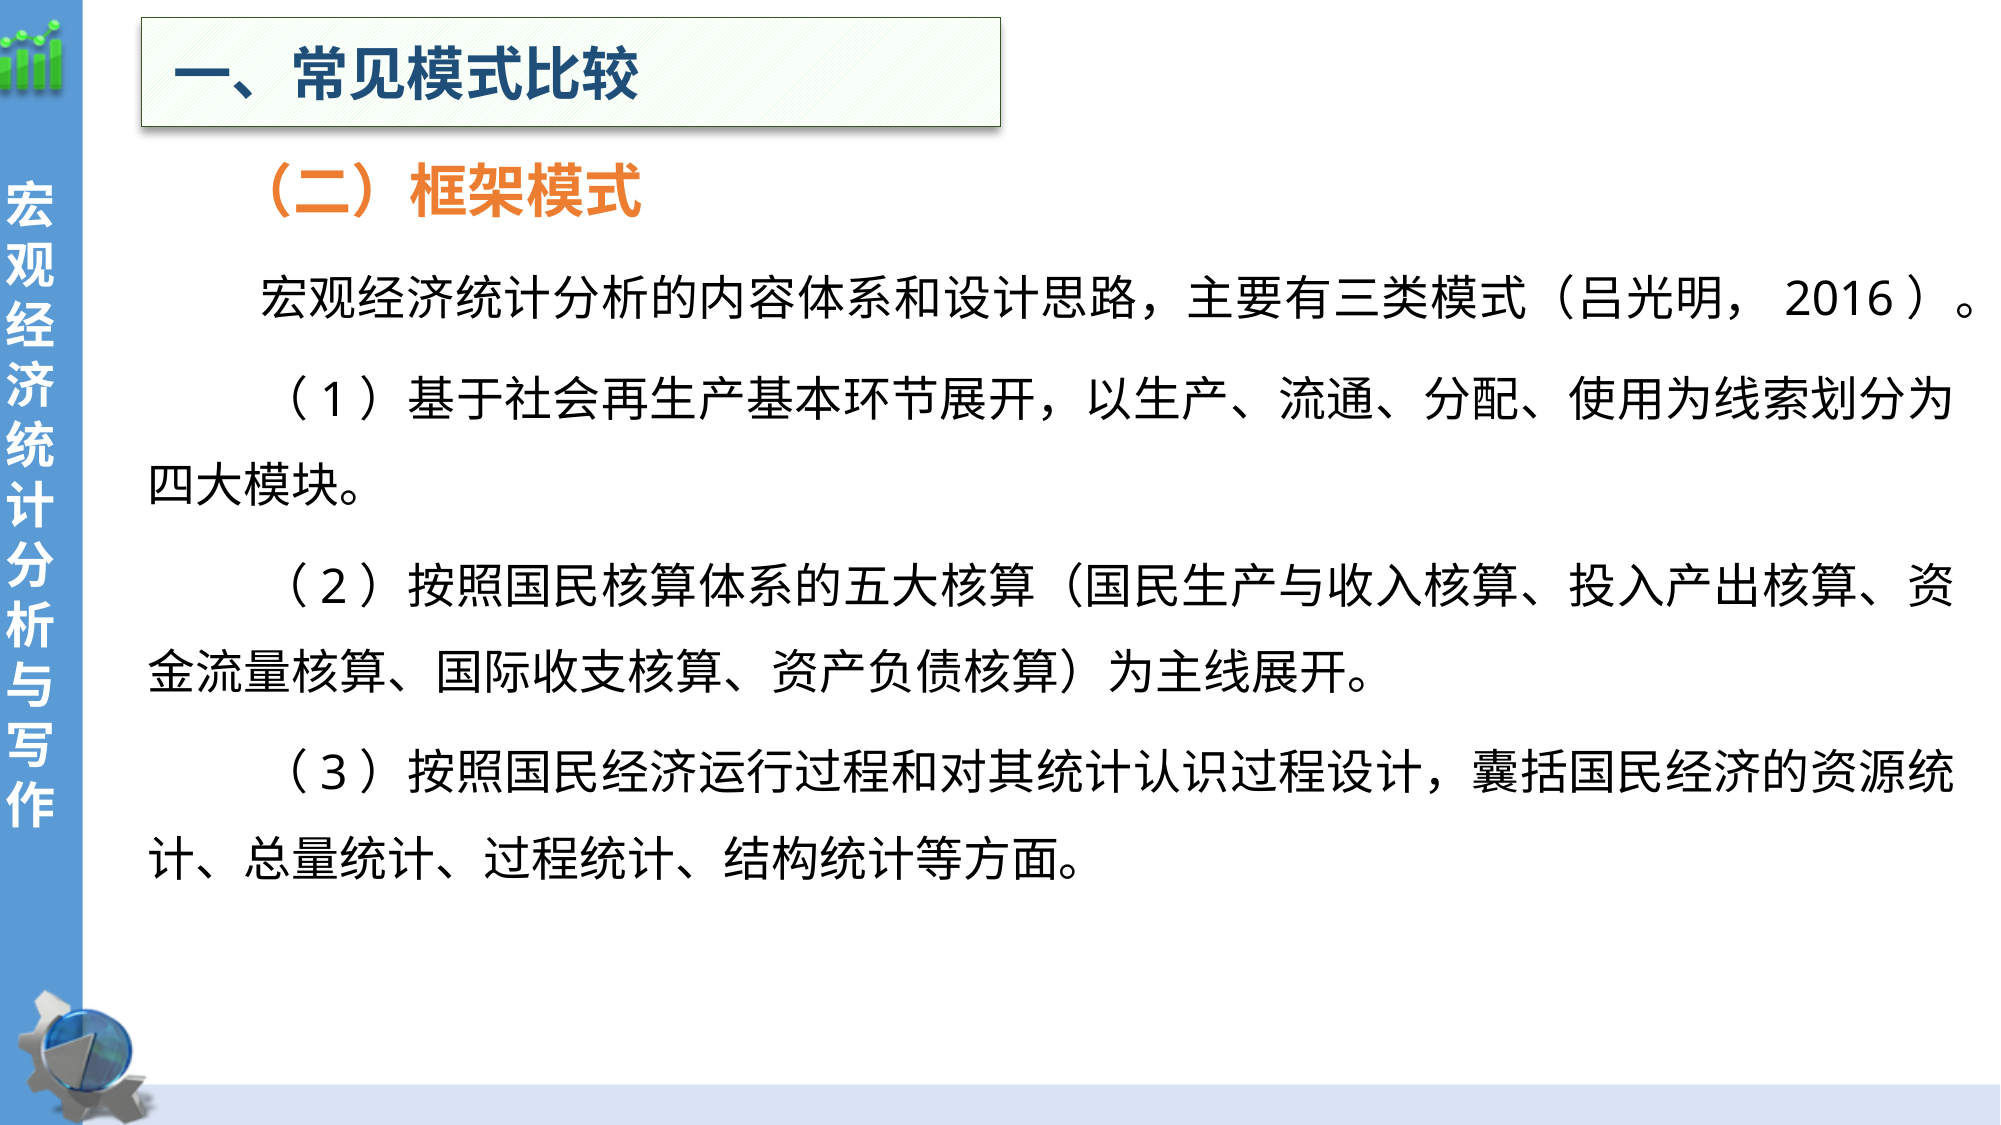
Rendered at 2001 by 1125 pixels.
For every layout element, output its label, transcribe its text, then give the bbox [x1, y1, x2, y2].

text_box （二）框架模式 宏观经济统计分析的内容体系和设计思路，主要有三类模式（吕光明，2016）。 （1）基于社会再生产基本环节展开，以生产、流通、分配、使用为线索划分为四大模块。 （2）按照国民核算体系的五大核算（国民生产与收入核算、投入产出核算、资金流量核算、国际收支核算、资产负债核算）为主线展开。 （3）按照国民经济运行过程和对其统计认识过程设计，囊括国民经济的资源统计、总量统计、过程统计、结构统计等方面。 [133, 111, 1970, 1125]
text_box 一、常见模式比较 [141, 17, 1000, 127]
picture [0, 0, 2001, 1125]
